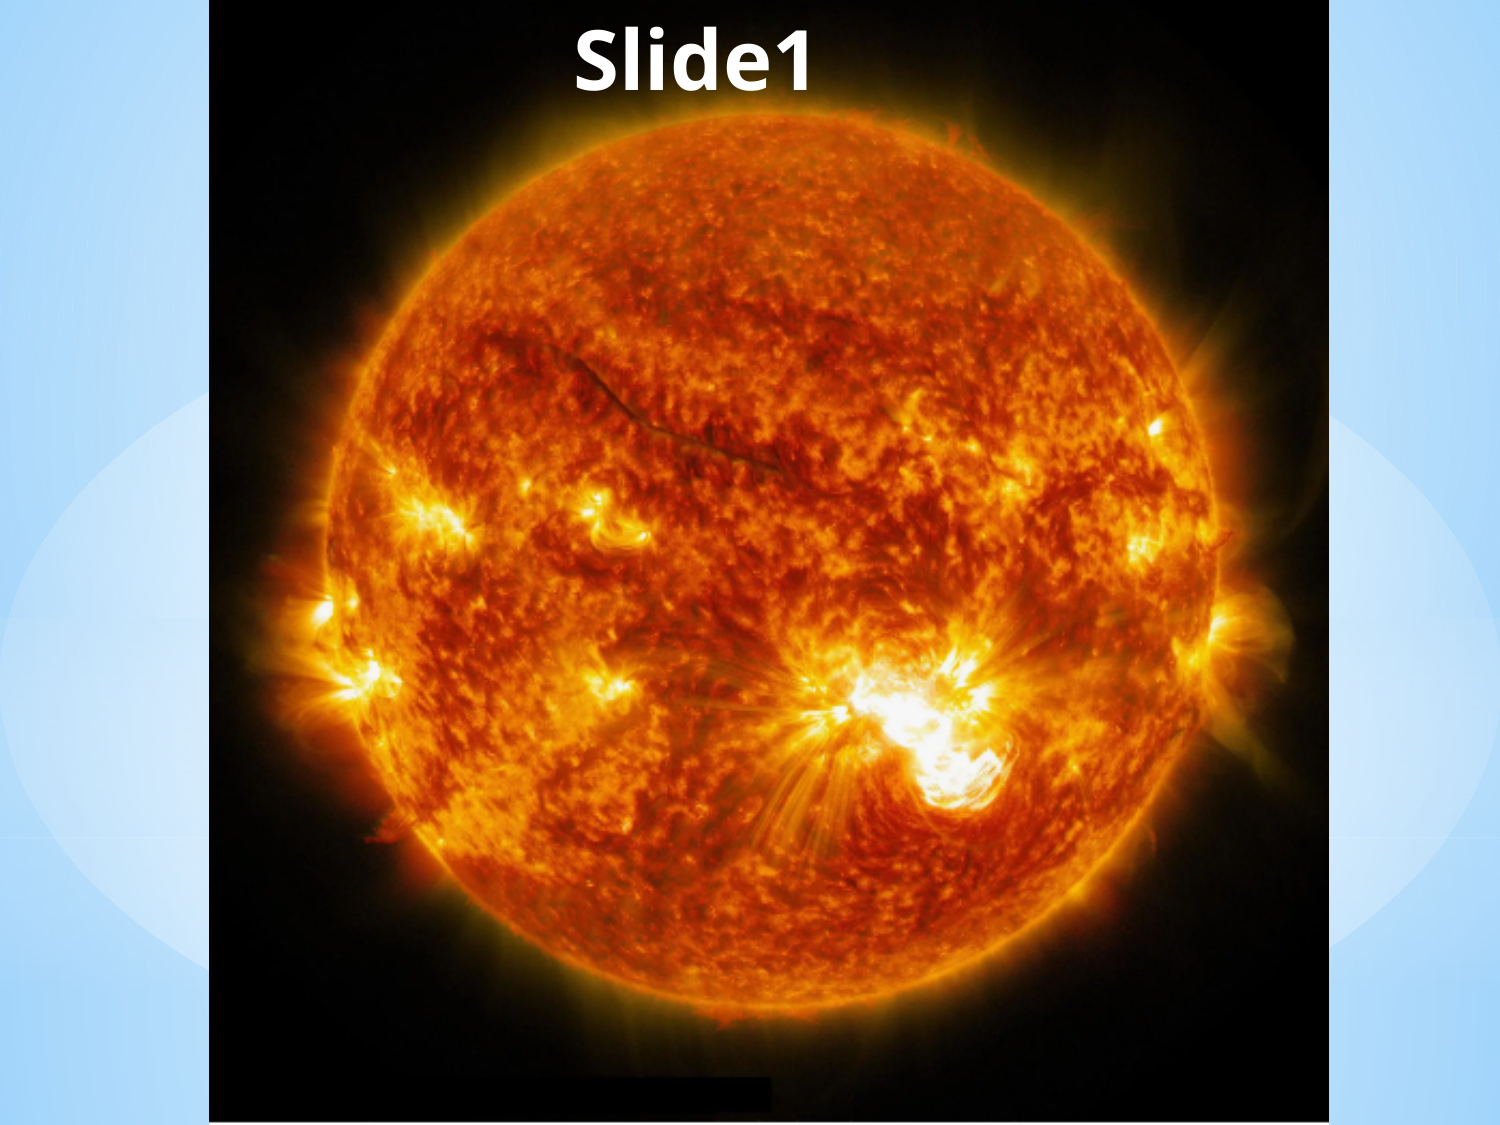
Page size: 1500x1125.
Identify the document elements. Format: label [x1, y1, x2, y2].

picture [209, 0, 1329, 1125]
